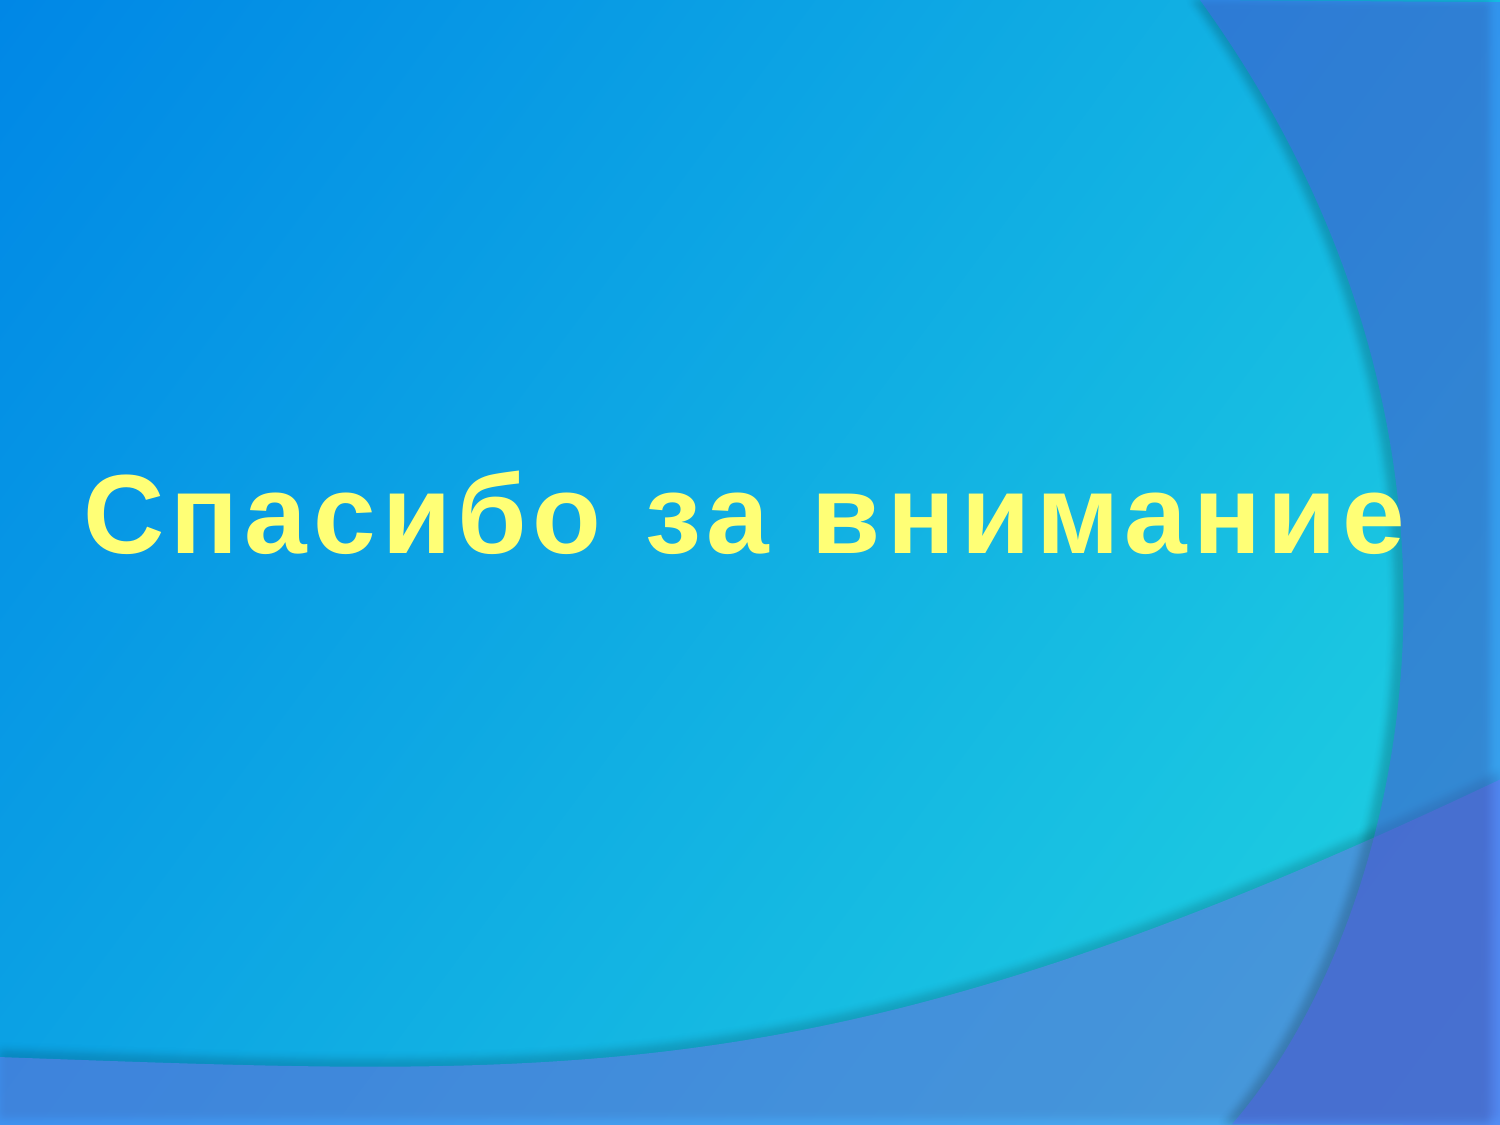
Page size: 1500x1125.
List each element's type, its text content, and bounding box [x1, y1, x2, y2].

text_box Спасибо за внимание [68, 433, 1423, 584]
